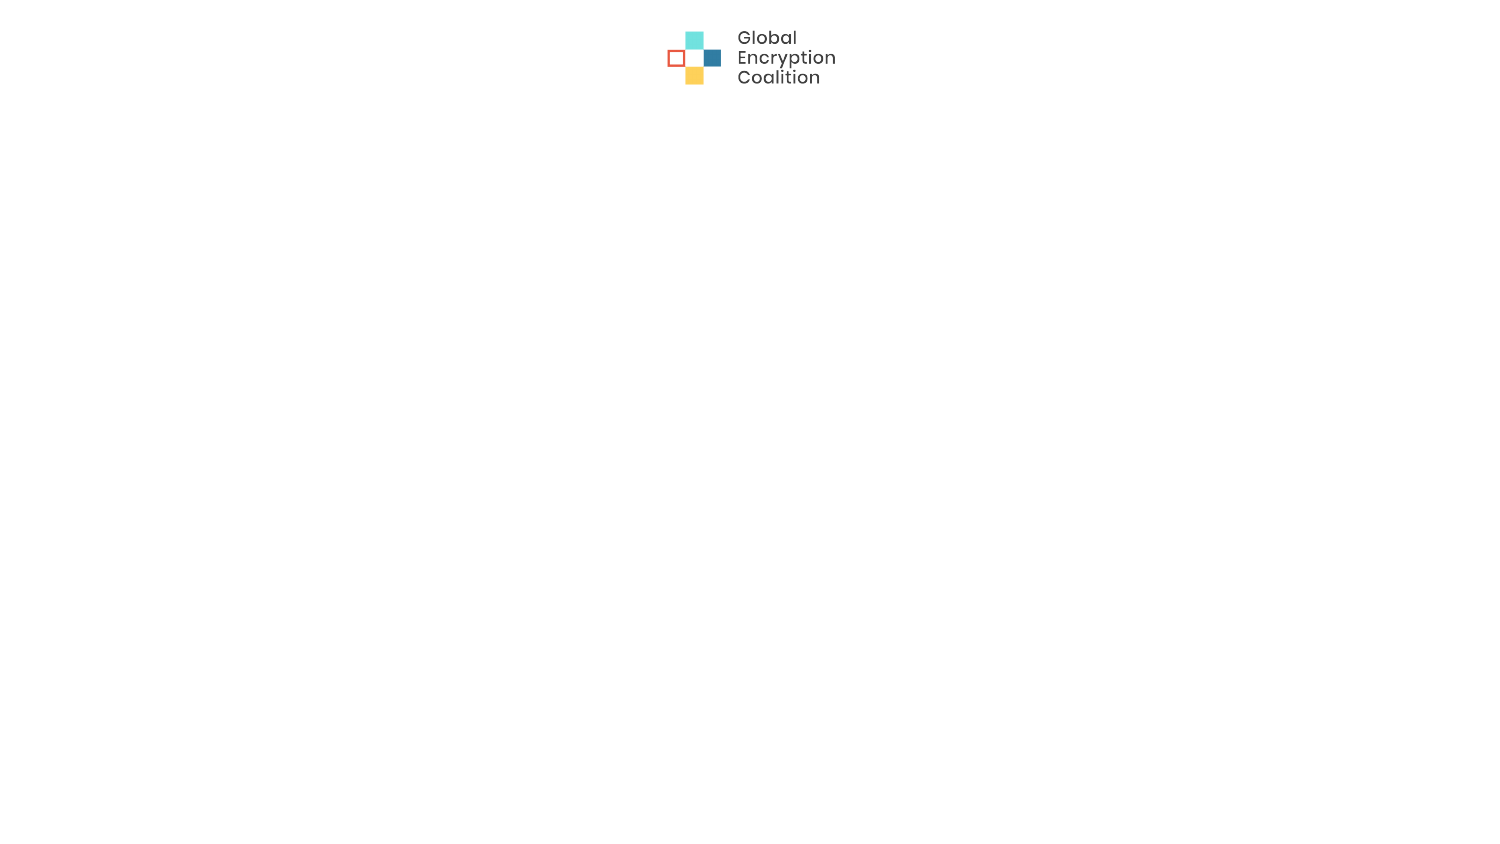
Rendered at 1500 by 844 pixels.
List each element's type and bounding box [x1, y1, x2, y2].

picture [661, 24, 839, 90]
